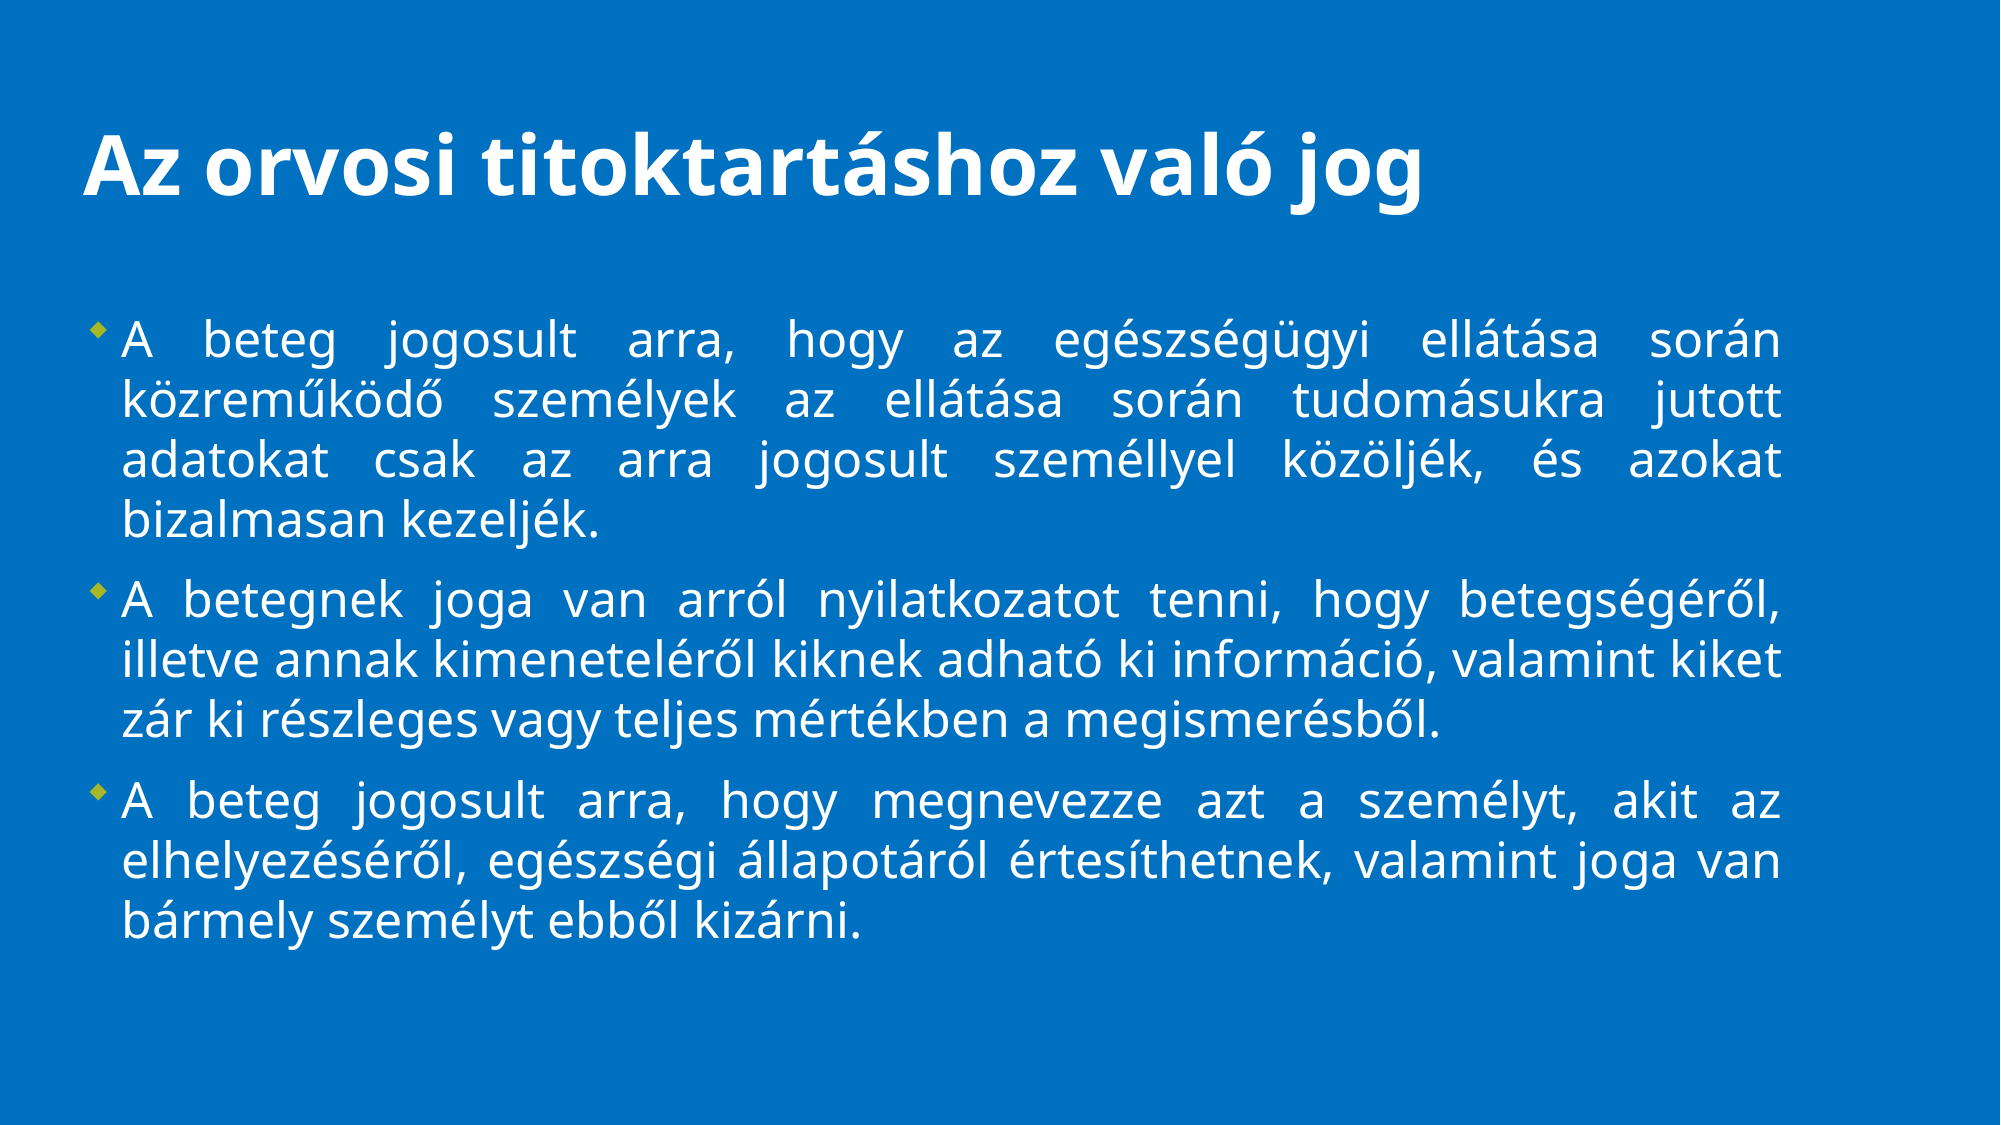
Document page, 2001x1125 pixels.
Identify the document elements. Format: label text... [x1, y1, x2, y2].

list A beteg jogosult arra, hogy az egészségügyi ellátása során közreműködő személyek az ellátása során tudomásukra jutott adatokat csak az arra jogosult személlyel közöljék, és azokat bizalmasan kezeljék. A betegnek joga van arról nyilatkozatot tenni, hogy betegségéről, illetve annak kimeneteléről kiknek adható ki információ, valamint kiket zár ki részleges vagy teljes mértékben a megismerésből. A beteg jogosult arra, hogy megnevezze azt a személyt, akit az elhelyezéséről, egészségi állapotáról értesíthetnek, valamint joga van bármely személyt ebből kizárni. [68, 299, 1799, 990]
title Az orvosi titoktartáshoz való jog [68, 59, 1799, 278]
